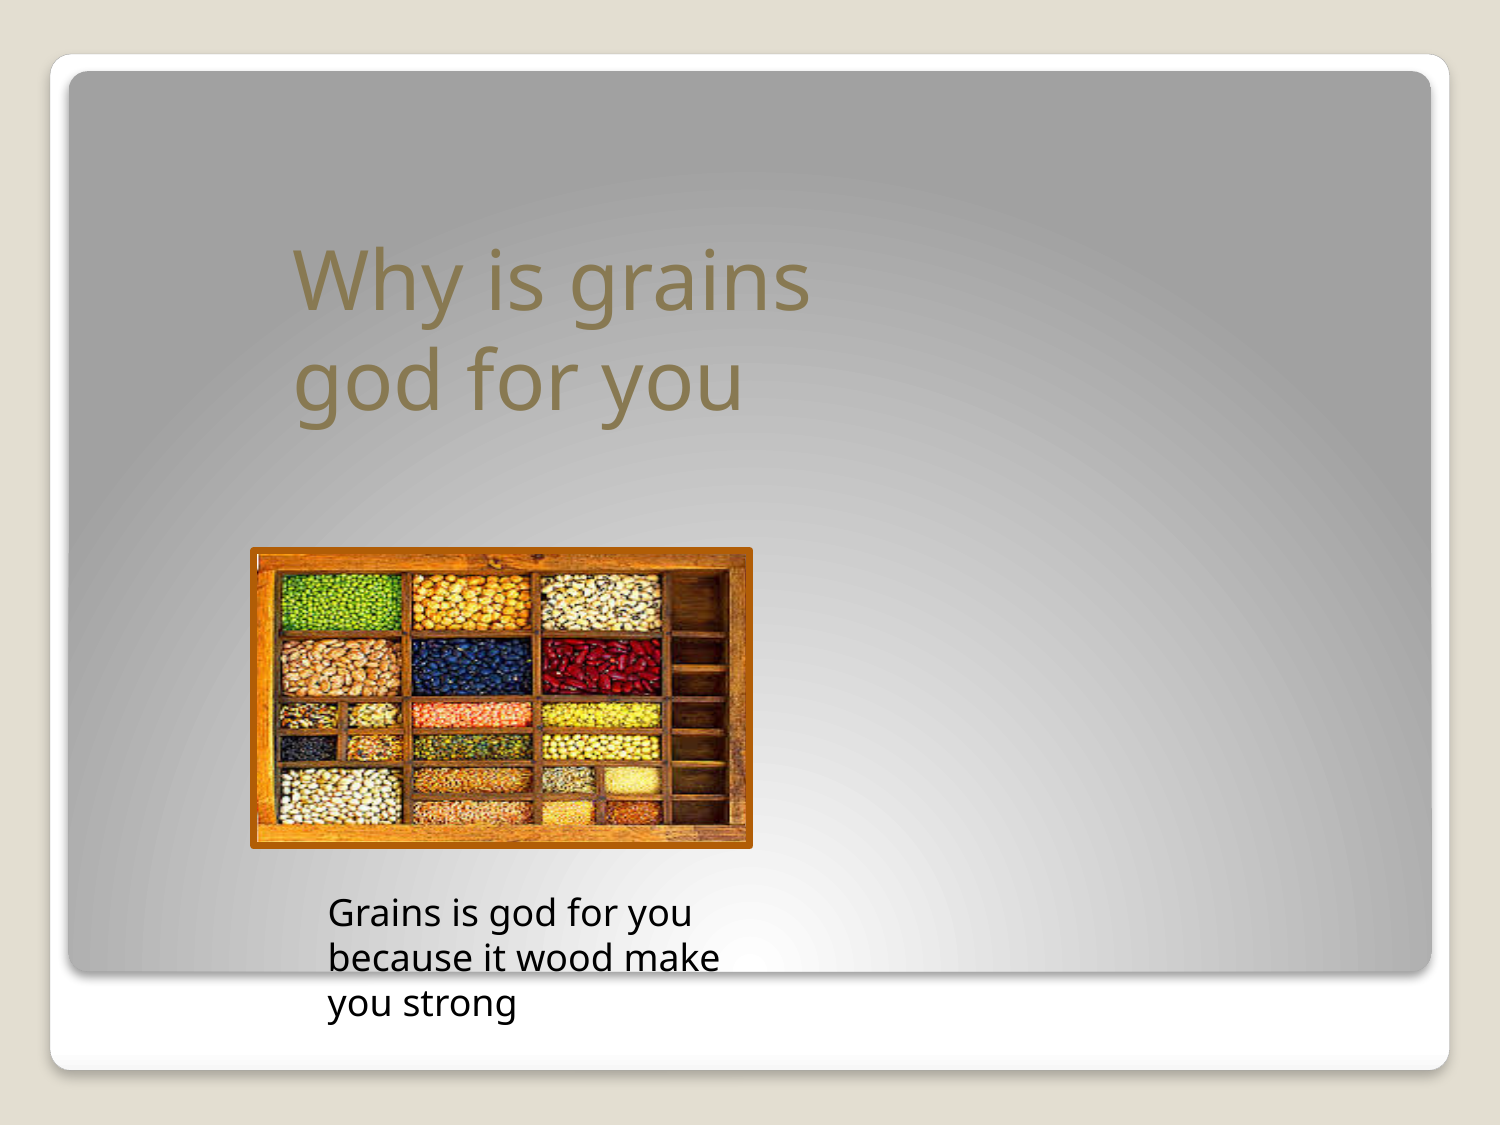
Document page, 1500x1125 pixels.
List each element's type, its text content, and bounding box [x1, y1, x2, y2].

text_box Grains is god for you because it wood make you strong [312, 881, 809, 1032]
text_box [250, 547, 753, 849]
text_box Why is grains god for you [277, 219, 869, 435]
